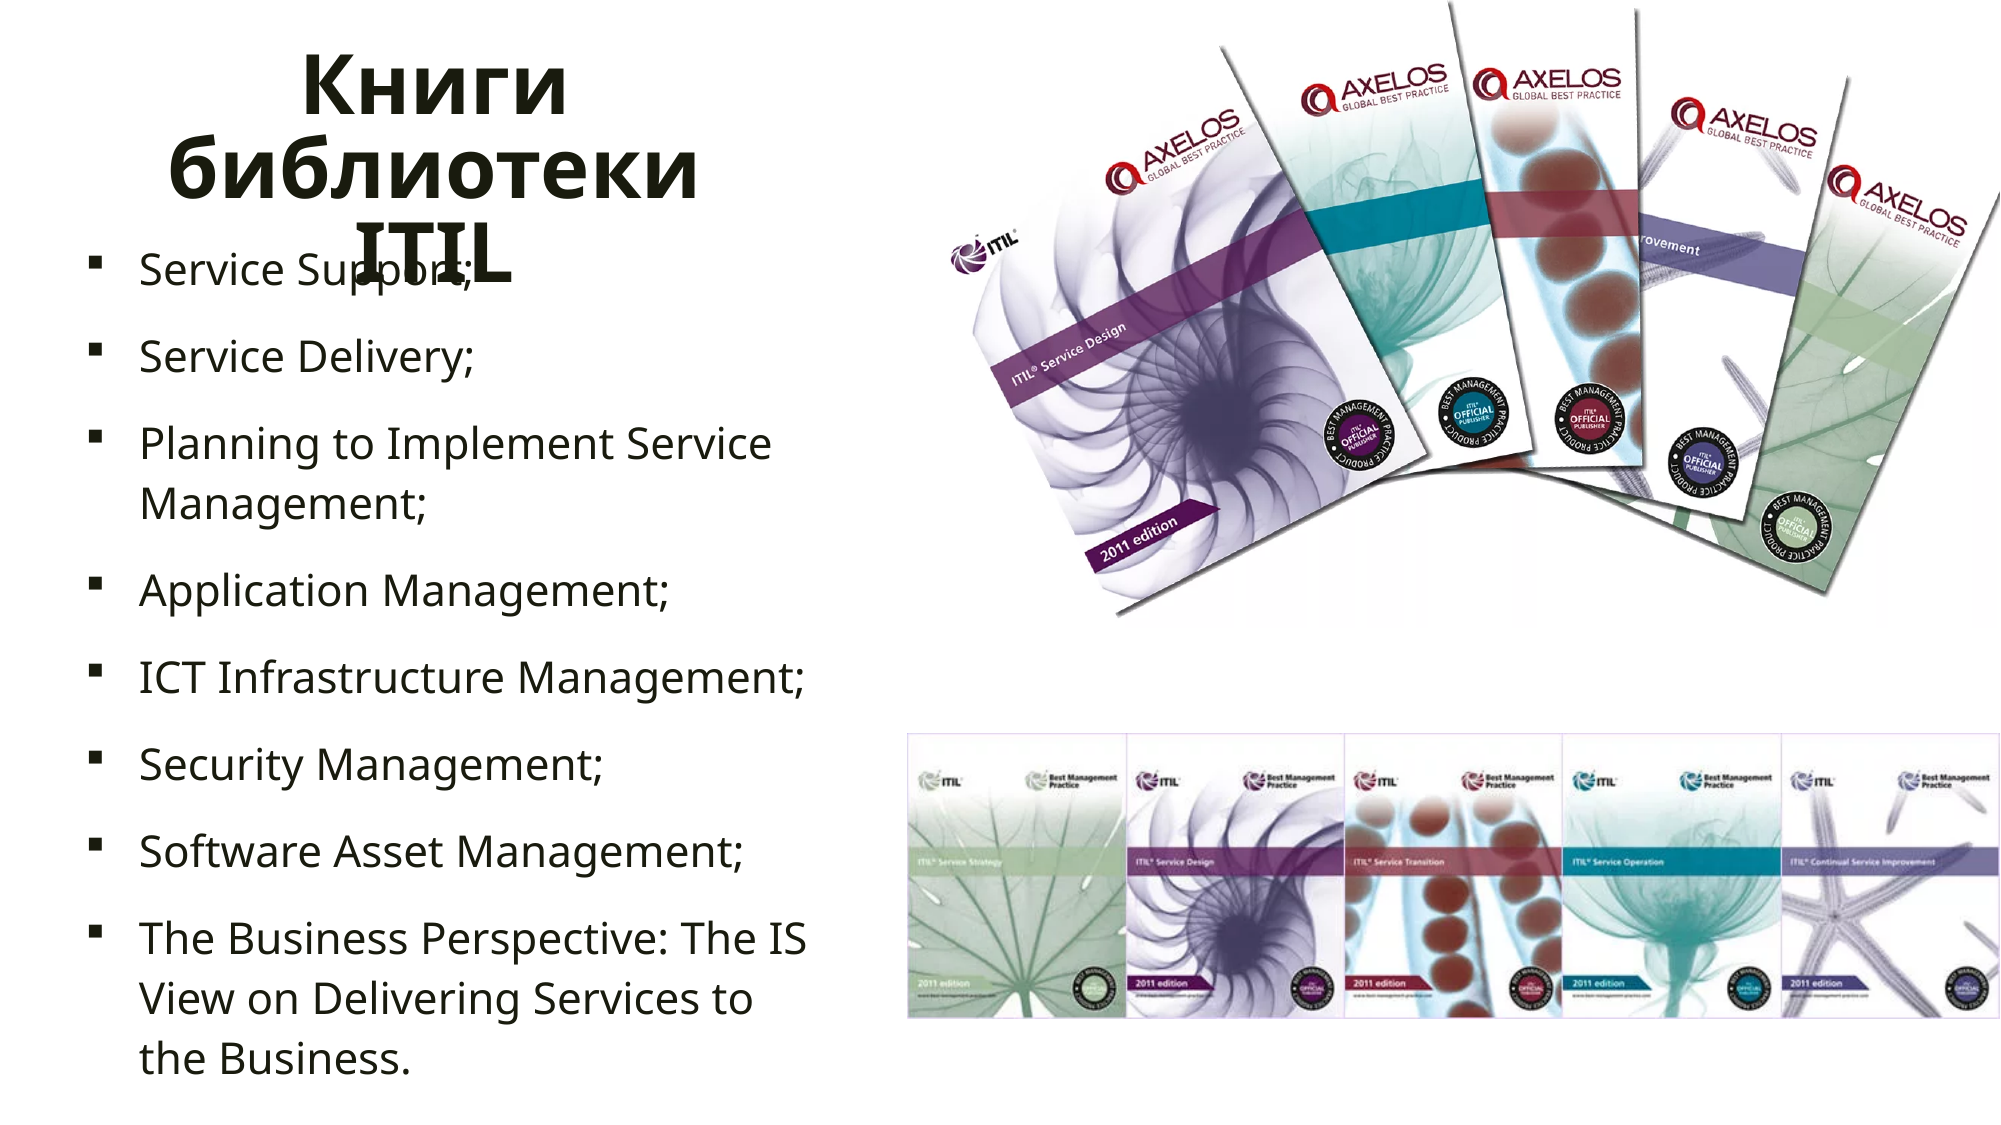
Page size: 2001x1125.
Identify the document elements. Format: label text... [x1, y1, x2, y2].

title Книги библиотеки ITIL [118, 39, 752, 227]
list Service Support; Service Delivery; Planning to Implement Service Management; Application Management; ICT Infrastructure Management; Security Management; Software Asset Management; The Business Perspective: The IS View on Delivering Services to the Business. [70, 227, 844, 1105]
picture [907, 0, 2000, 1125]
